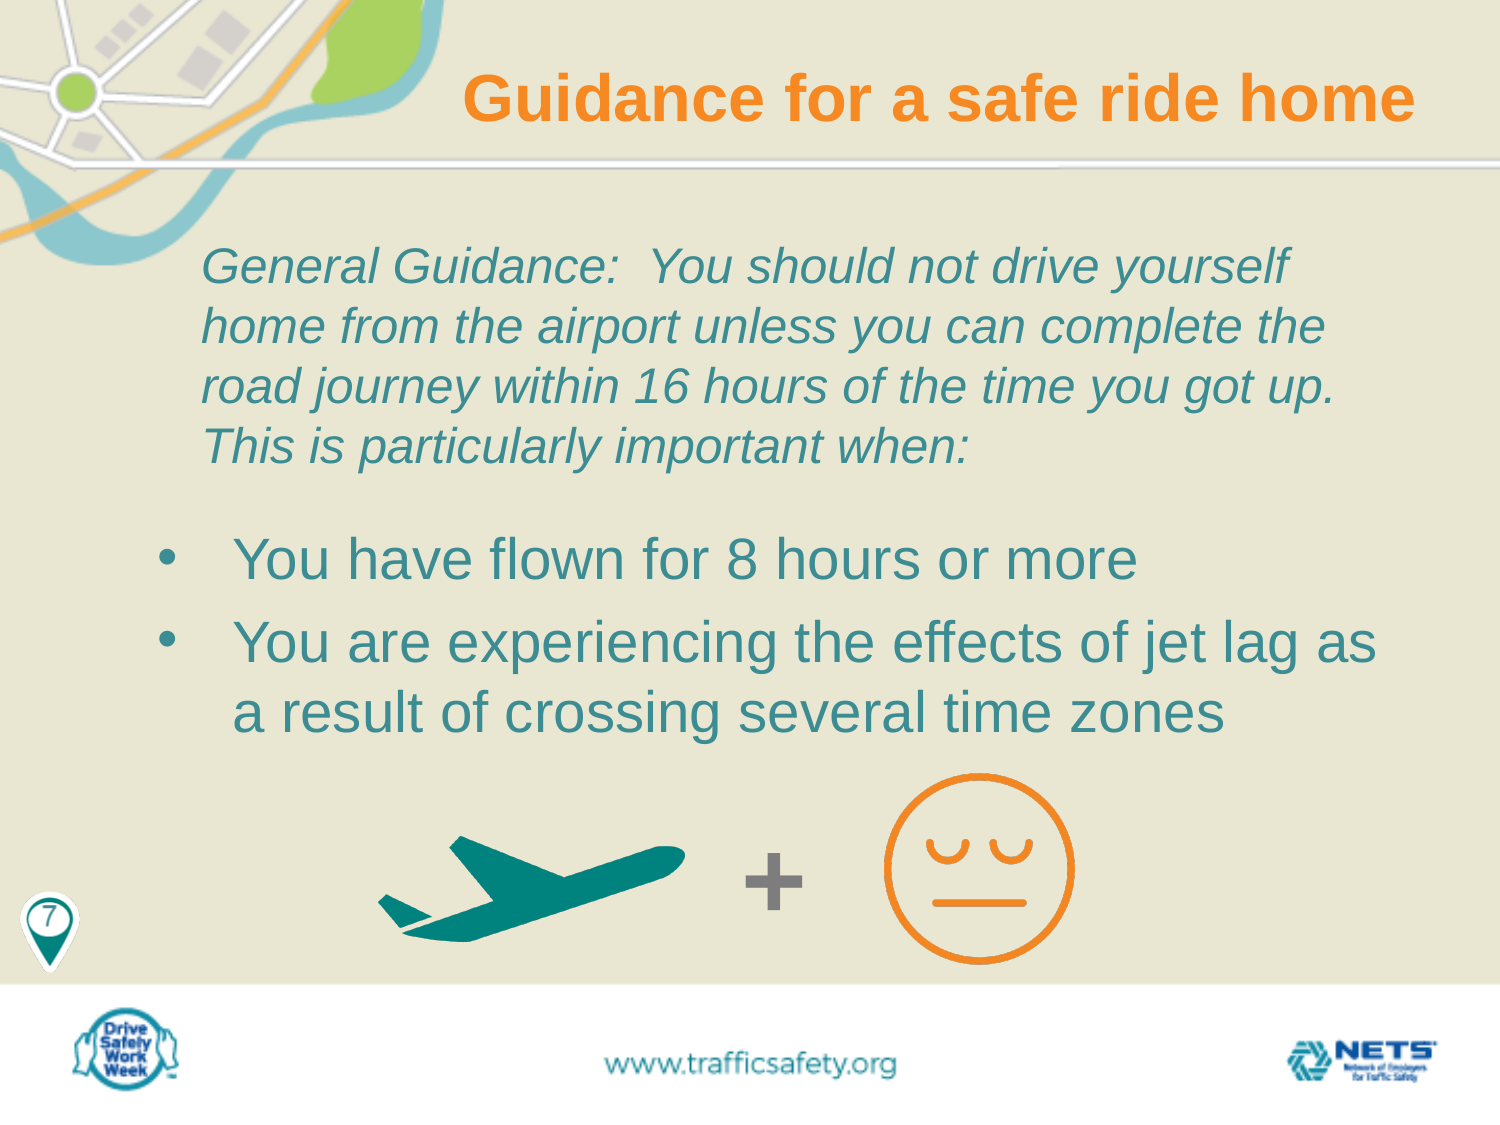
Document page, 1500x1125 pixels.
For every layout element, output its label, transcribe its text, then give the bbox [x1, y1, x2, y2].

picture [820, 746, 1137, 991]
text_box + [733, 799, 820, 950]
list You have flown for 8 hours or more You are experiencing the effects of jet lag as a result of crossing several time zones [149, 513, 1388, 1125]
picture [0, 0, 1500, 1125]
picture [360, 756, 703, 1021]
title Guidance for a safe ride home [149, 18, 1426, 170]
text_box General Guidance: You should not drive yourself home from the airport unless you can complete the road journey within 16 hours of the time you got up. This is particularly important when: [193, 226, 1388, 482]
